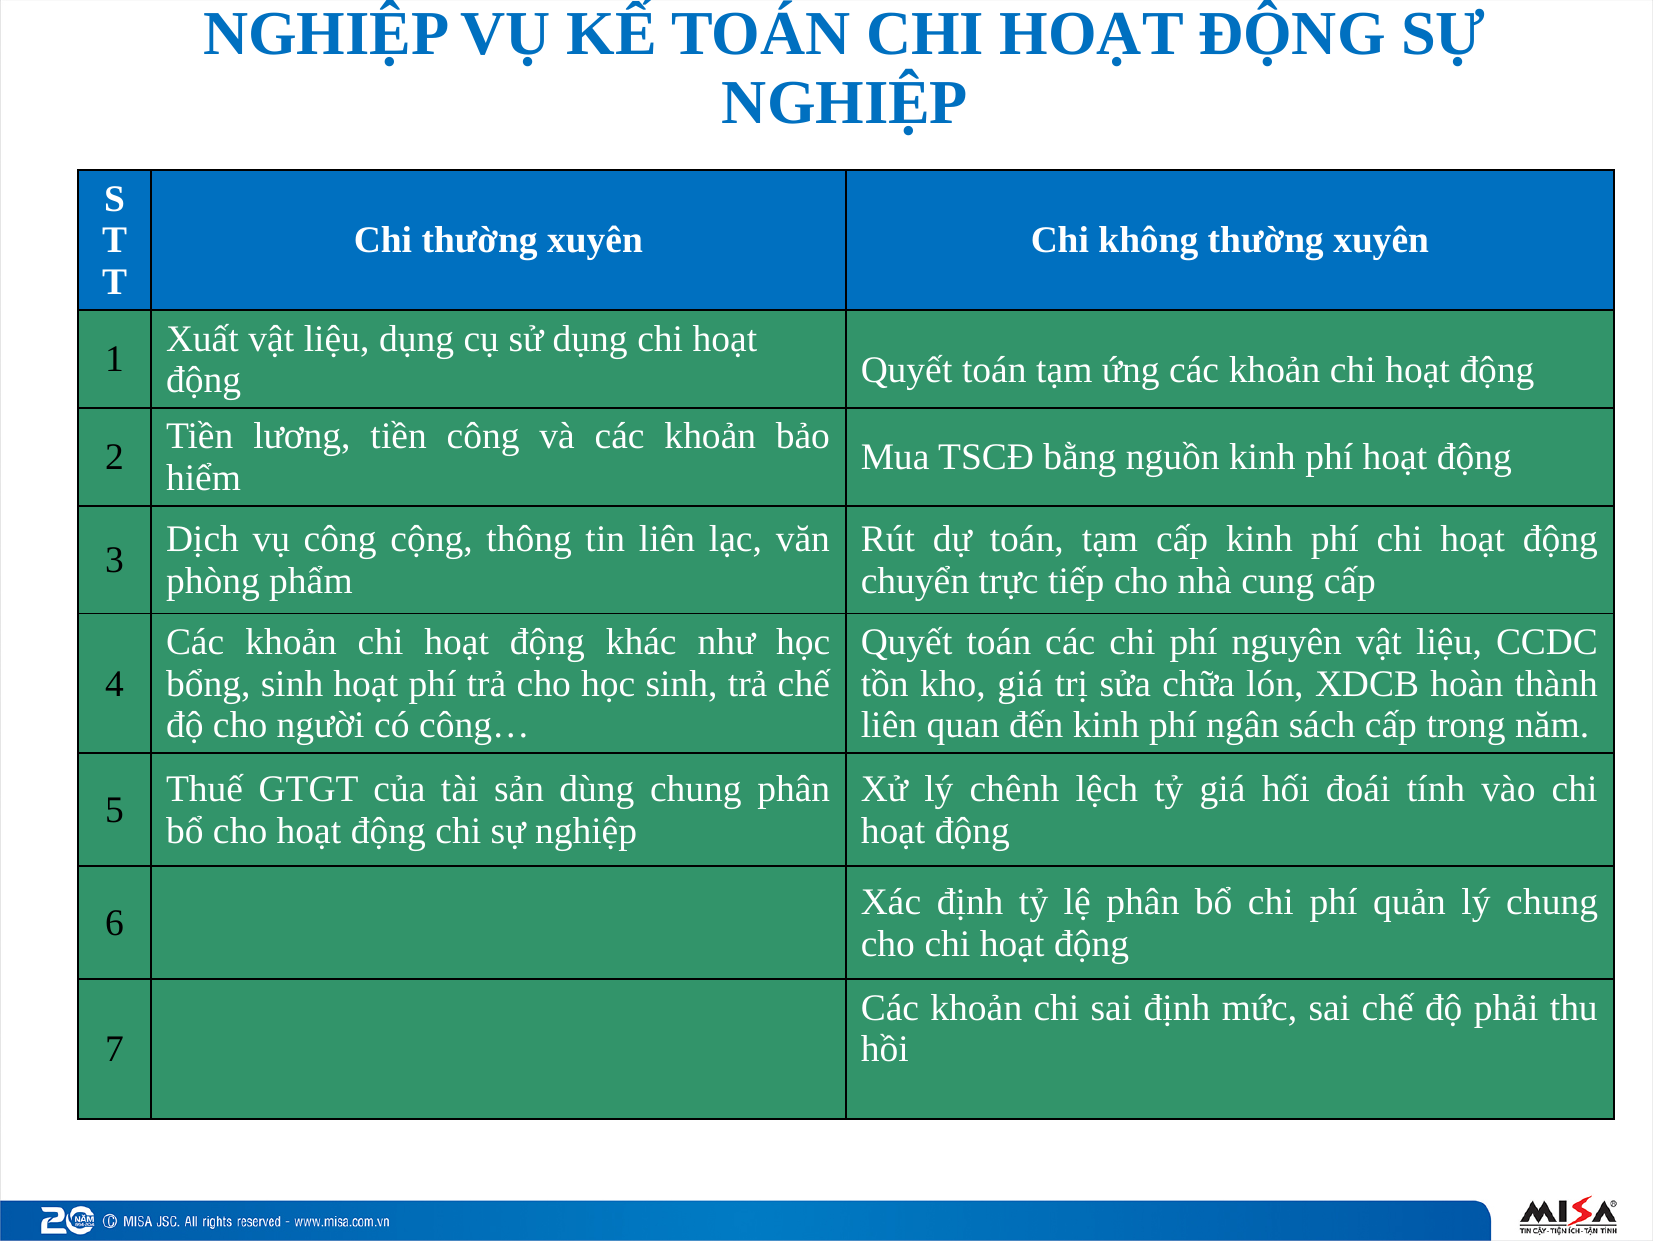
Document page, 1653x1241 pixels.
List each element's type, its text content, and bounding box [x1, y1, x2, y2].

table_cell 6 [79, 867, 150, 978]
table_cell Tiền lương, tiền công và các khoản bảo hiểm [152, 409, 845, 505]
table_cell 3 [79, 507, 150, 613]
table_cell Các khoản chi hoạt động khác như học bổng, sinh hoạt phí trả cho học sinh, trả chế độ cho người có công… [152, 614, 845, 752]
table_cell Quyết toán tạm ứng các khoản chi hoạt động [847, 311, 1613, 407]
table_cell 1 [79, 311, 150, 407]
table_cell Các khoản chi sai định mức, sai chế độ phải thu hồi [847, 980, 1613, 1118]
table_cell 2 [79, 409, 150, 505]
table_cell Quyết toán các chi phí nguyên vật liệu, CCDC tồn kho, giá trị sửa chữa lón, XDCB hoàn thành liên quan đến kinh phí ngân sách cấp trong năm. [847, 614, 1613, 752]
title NGHIỆP VỤ KẾ TOÁN CHI HOẠT ĐỘNG SỰ NGHIỆP [76, 20, 1614, 117]
picture [0, 0, 1653, 1241]
table_cell [152, 980, 845, 1118]
table_cell 7 [79, 980, 150, 1118]
table_cell Xác định tỷ lệ phân bổ chi phí quản lý chung cho chi hoạt động [847, 867, 1613, 978]
table_cell 4 [79, 614, 150, 752]
table_cell [152, 867, 845, 978]
table_cell Xử lý chênh lệch tỷ giá hối đoái tính vào chi hoạt động [847, 754, 1613, 865]
table_cell Mua TSCĐ bằng nguồn kinh phí hoạt động [847, 409, 1613, 505]
table_cell Rút dự toán, tạm cấp kinh phí chi hoạt động chuyển trực tiếp cho nhà cung cấp [847, 507, 1613, 613]
table_header Chi thường xuyên [152, 171, 845, 309]
table_header Chi không thường xuyên [847, 171, 1613, 309]
table_cell Thuế GTGT của tài sản dùng chung phân bổ cho hoạt động chi sự nghiệp [152, 754, 845, 865]
table_cell Xuất vật liệu, dụng cụ sử dụng chi hoạt động [152, 311, 845, 407]
table_cell Dịch vụ công cộng, thông tin liên lạc, văn phòng phẩm [152, 507, 845, 613]
table_cell 5 [79, 754, 150, 865]
table_header STT [79, 171, 150, 309]
